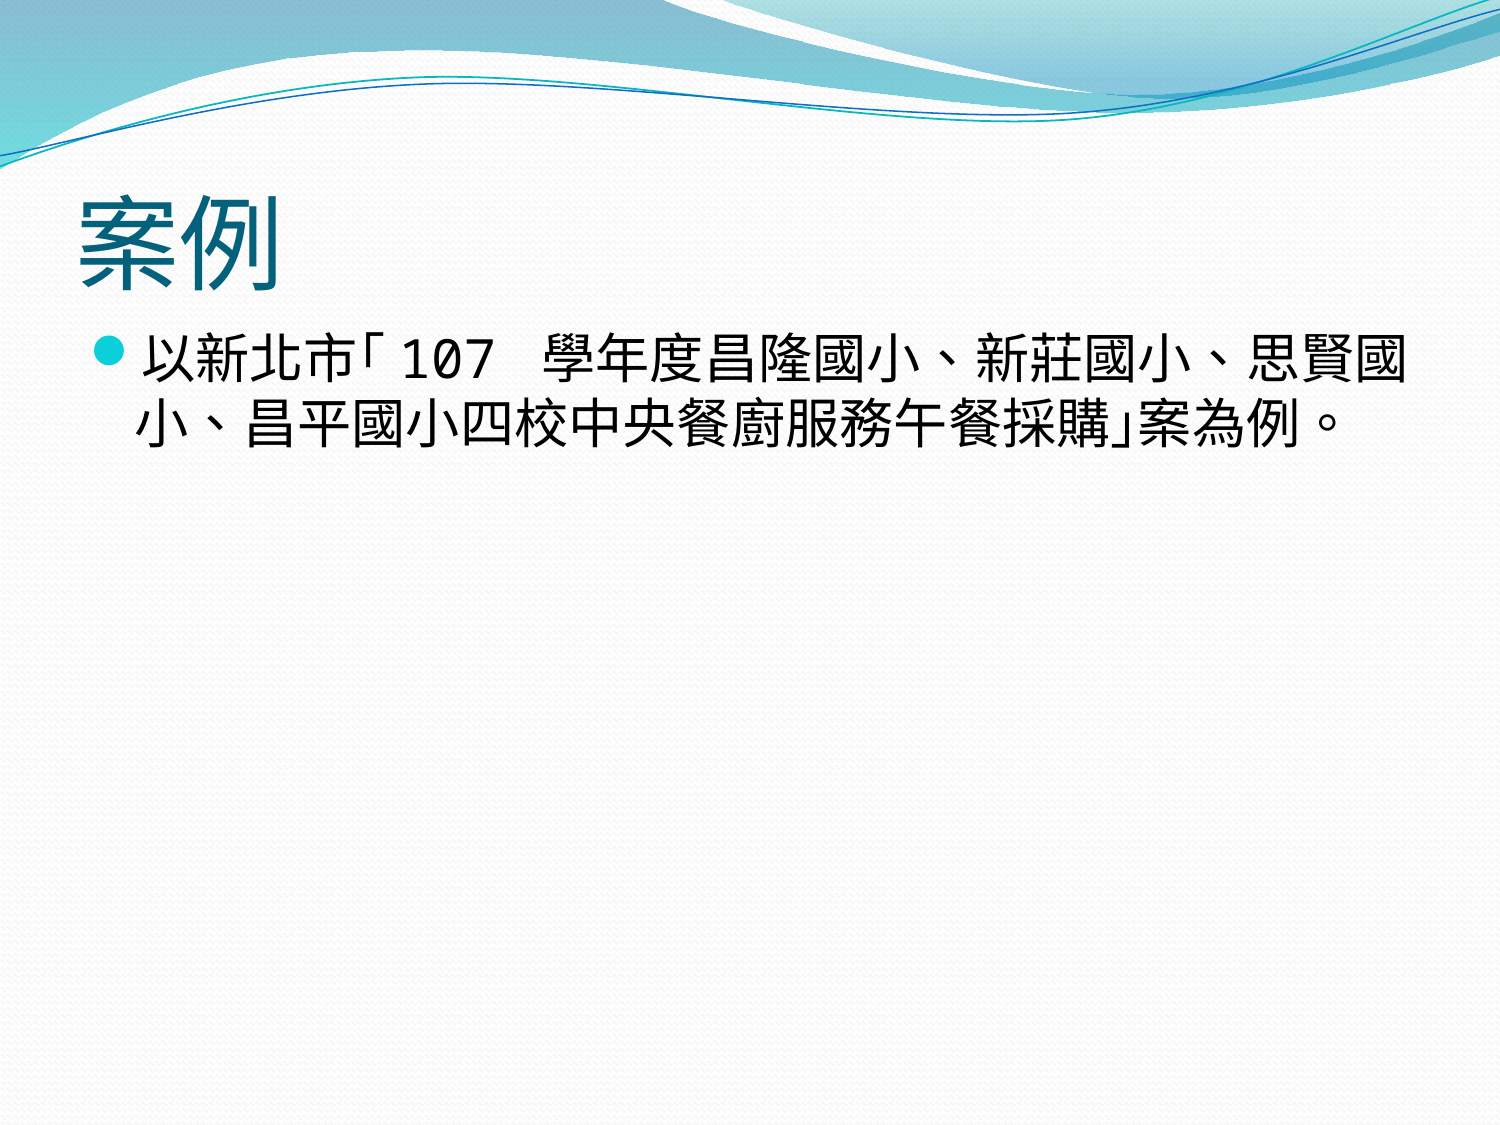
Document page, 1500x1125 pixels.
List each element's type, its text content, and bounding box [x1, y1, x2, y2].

title 案例 [75, 115, 1425, 303]
list 以新北市｢107 學年度昌隆國小、新莊國小、思賢國小、昌平國小四校中央餐廚服務午餐採購｣案為例。 [75, 317, 1425, 1038]
